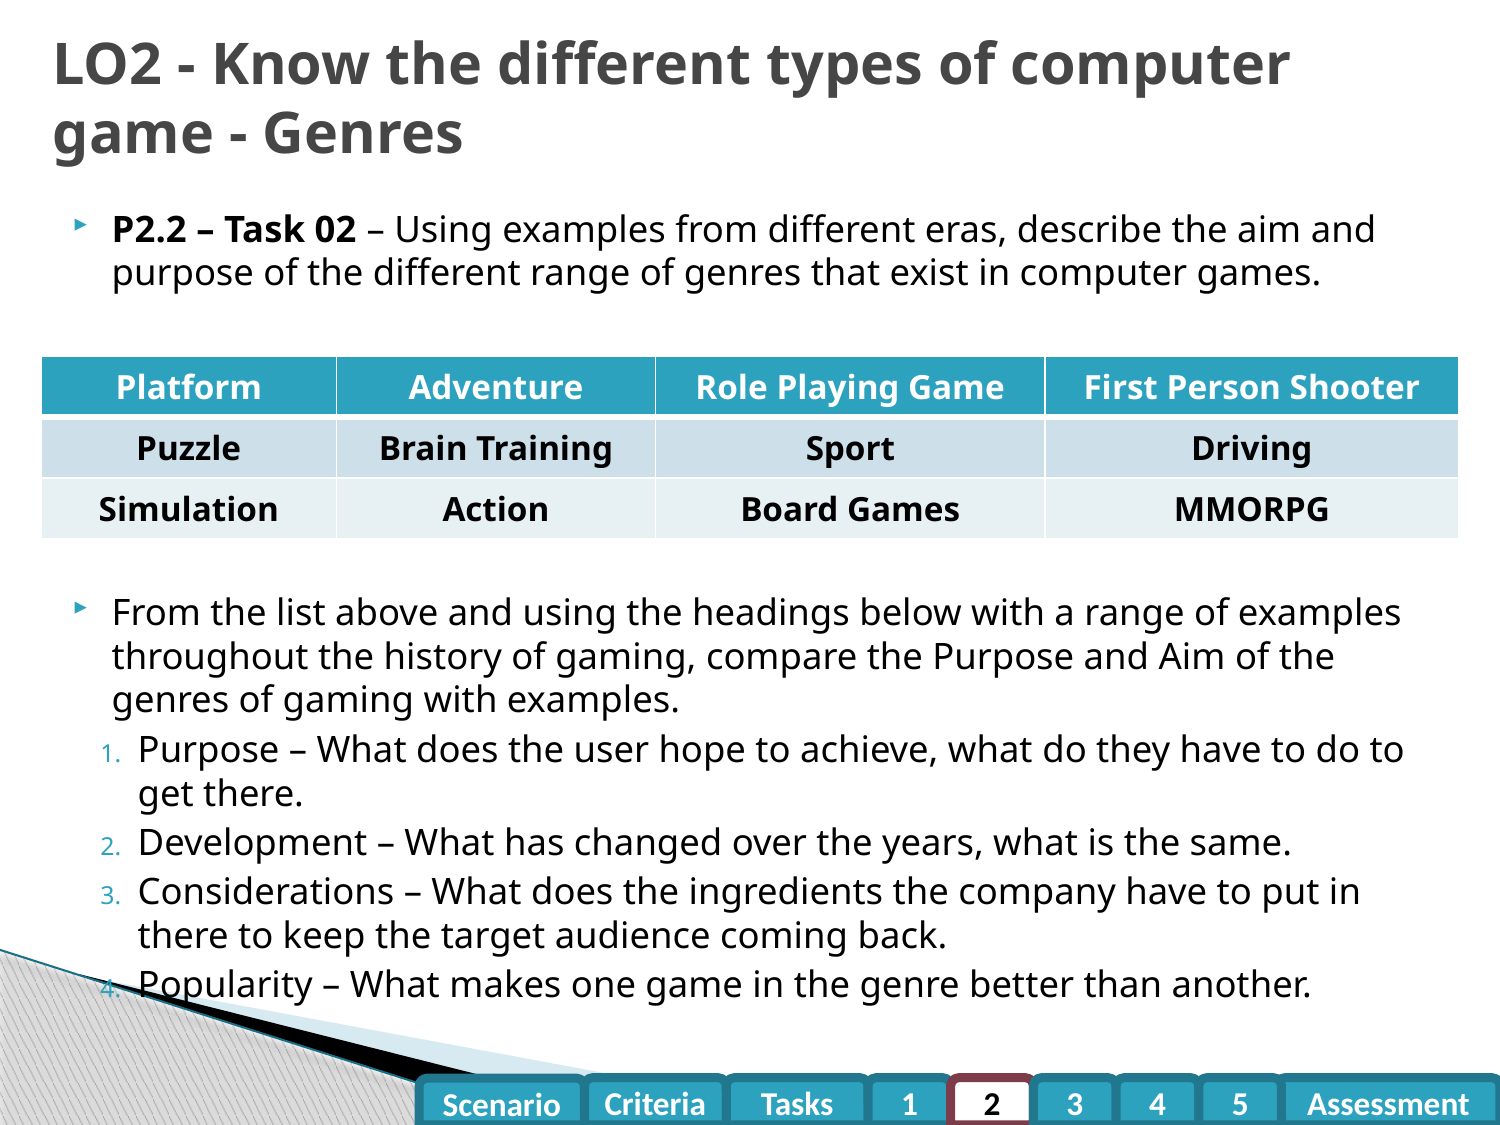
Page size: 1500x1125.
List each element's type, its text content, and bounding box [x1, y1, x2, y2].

text_box 2 [946, 1073, 1033, 1125]
table_cell Board Games [656, 479, 1044, 538]
table_cell MMORPG [1046, 479, 1458, 538]
table_cell Brain Training [337, 420, 655, 477]
text_box 5 [1194, 1073, 1287, 1125]
table_header Platform [42, 357, 336, 414]
table_cell Action [337, 479, 655, 538]
table_cell Puzzle [42, 420, 336, 477]
text_box 1 [863, 1073, 951, 1125]
table_header Adventure [337, 357, 655, 414]
text_box Assessment [1280, 1073, 1500, 1125]
text_box Scenario [414, 1073, 584, 1125]
title LO2 - Know the different types of computer game - Genres [37, 19, 1471, 173]
text_box Criteria [580, 1073, 726, 1125]
table_cell Sport [656, 420, 1044, 477]
text_box Tasks [721, 1073, 868, 1125]
text_box 3 [1028, 1073, 1116, 1125]
table_cell Simulation [42, 479, 336, 538]
text_box 4 [1111, 1073, 1199, 1125]
list P2.2 – Task 02 – Using examples from different eras, describe the aim and purpose of the different range of genres that exist in computer games. From the list above and using the headings below with a range of examples throughout the history of gaming, compare the Purpose and Aim of the genres of gaming with examples. Purpose – What does the user hope to achieve, what do they have to do to get there. Development – What has changed over the years, what is the same. Considerations – What does the ingredients the company have to put in there to keep the target audience coming back. Popularity – What makes one game in the genre better than another. [41, 198, 1471, 1024]
table_cell Driving [1046, 420, 1458, 477]
table_header First Person Shooter [1046, 357, 1458, 414]
table_header Role Playing Game [656, 357, 1044, 414]
